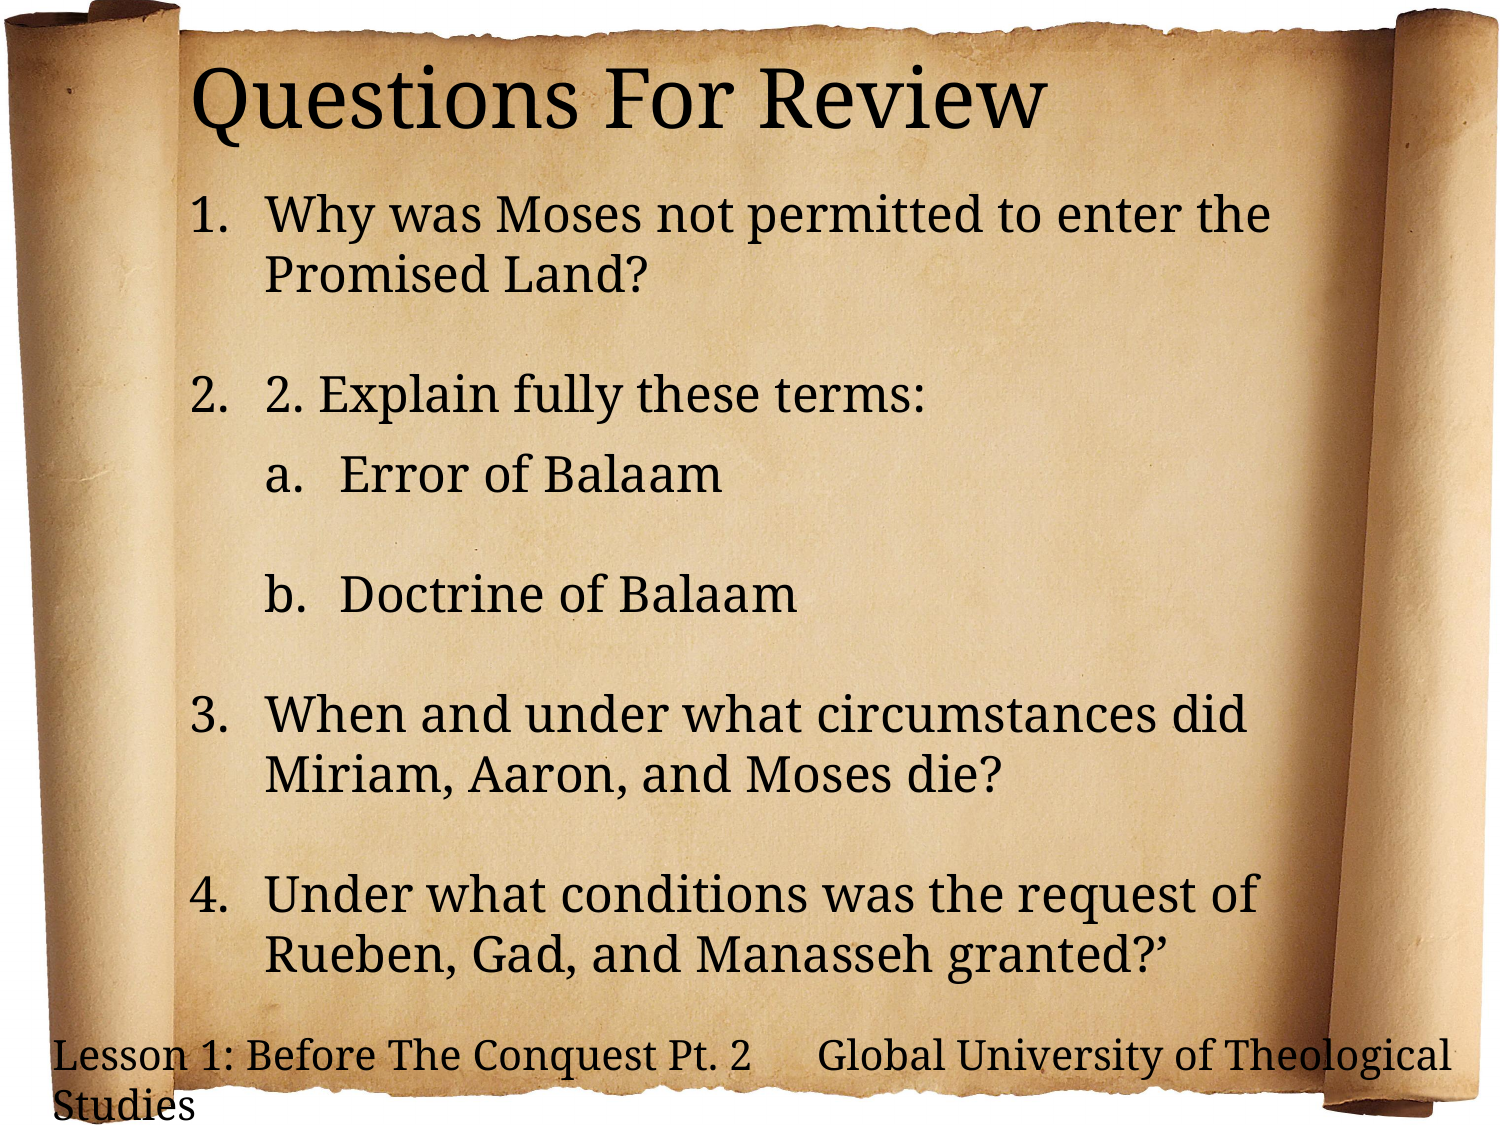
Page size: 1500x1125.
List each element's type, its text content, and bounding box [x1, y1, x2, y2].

picture [0, 0, 1500, 1125]
text_box Why was Moses not permitted to enter the Promised Land? 2. Explain fully these terms: Error of Balaam Doctrine of Balaam When and under what circumstances did Miriam, Aaron, and Moses die? Under what conditions was the request of Rueben, Gad, and Manasseh granted?’ [174, 174, 1350, 990]
subtitle Questions For Review [174, 37, 1500, 225]
text_box Lesson 1: Before The Conquest Pt. 2 Global University of Theological Studies [37, 1021, 1500, 1125]
